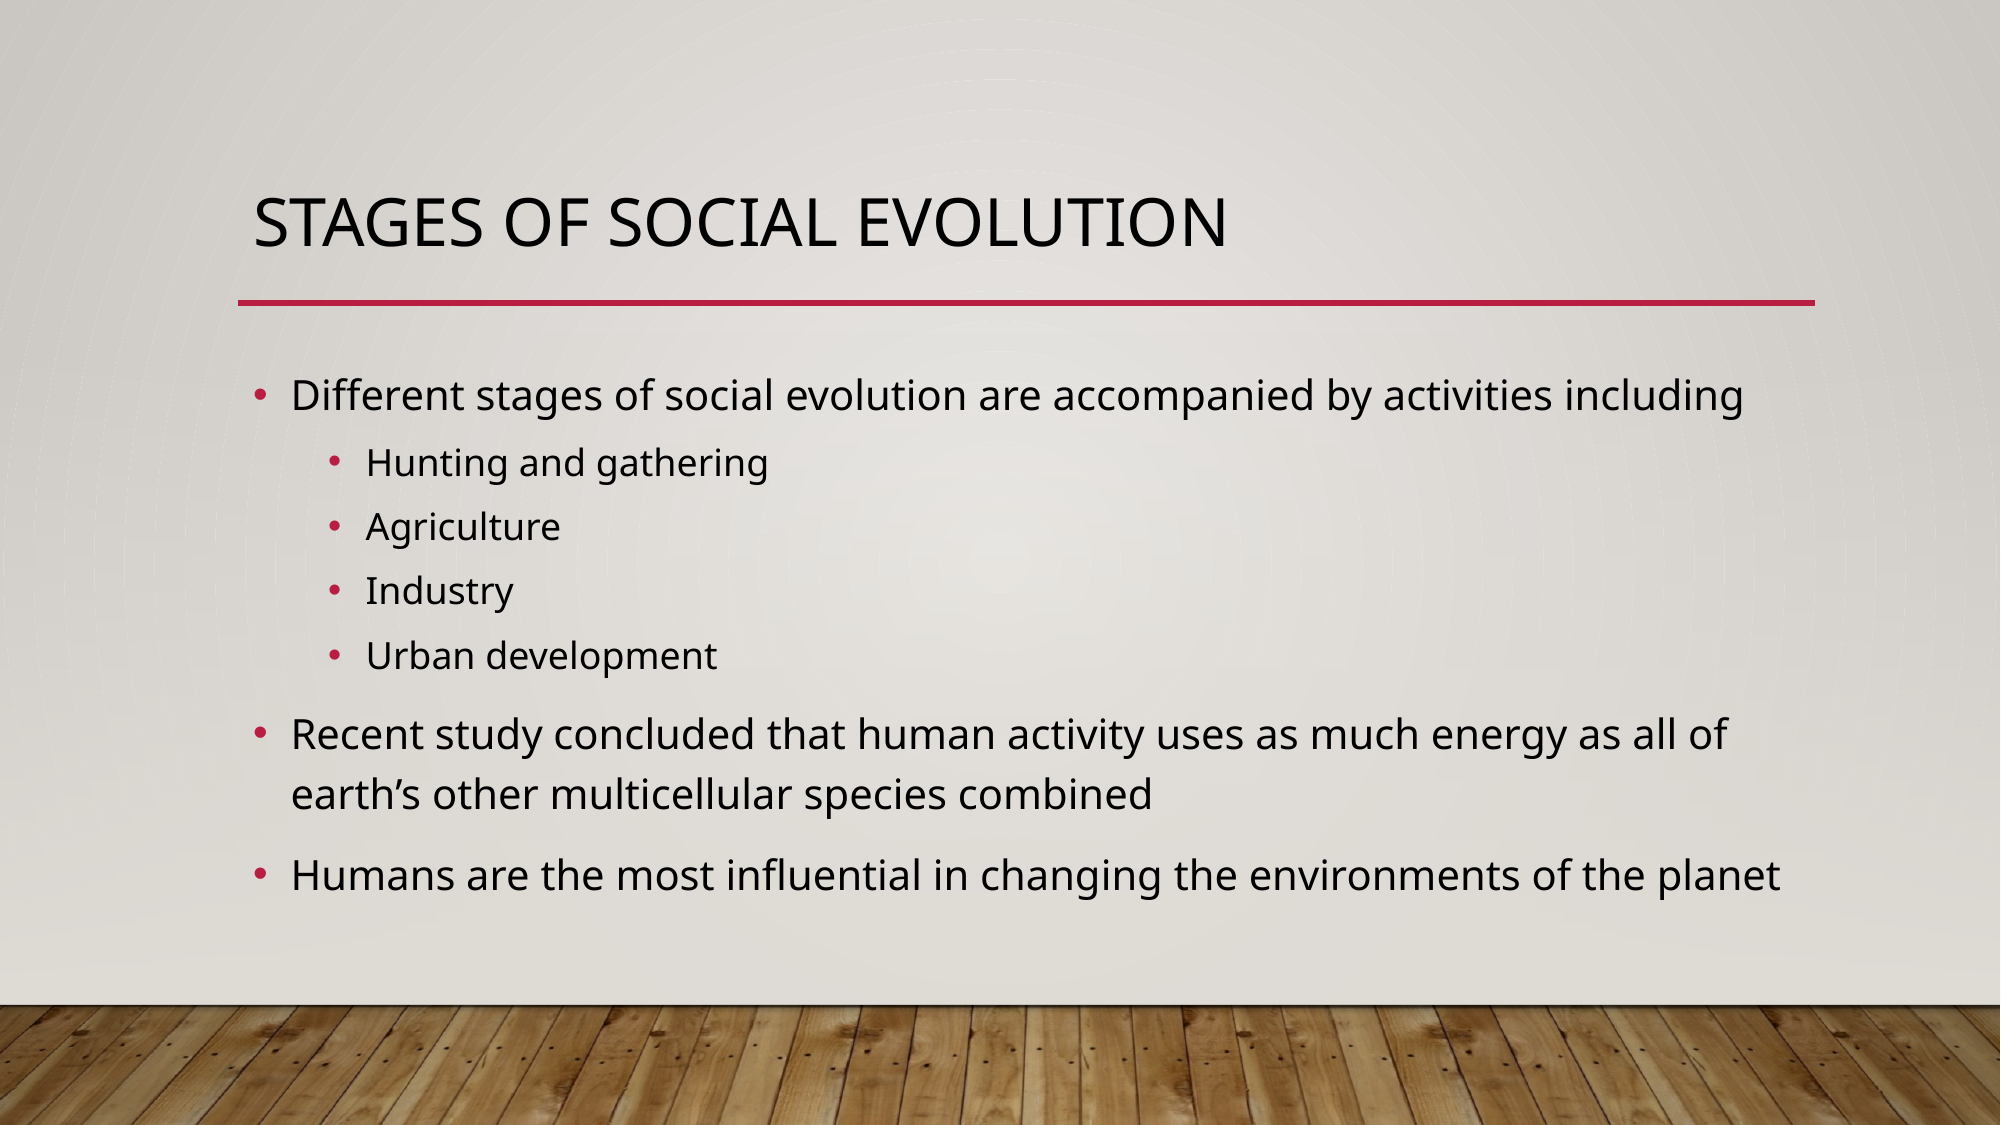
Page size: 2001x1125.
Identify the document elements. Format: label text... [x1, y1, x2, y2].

picture [0, 1005, 2000, 1125]
list Different stages of social evolution are accompanied by activities including Hunting and gathering Agriculture Industry Urban development Recent study concluded that human activity uses as much energy as all of earth’s other multicellular species combined Humans are the most influential in changing the environments of the planet [238, 351, 1814, 1041]
title STAGES OF SOCIAL EVOLUTION [238, 181, 1814, 297]
